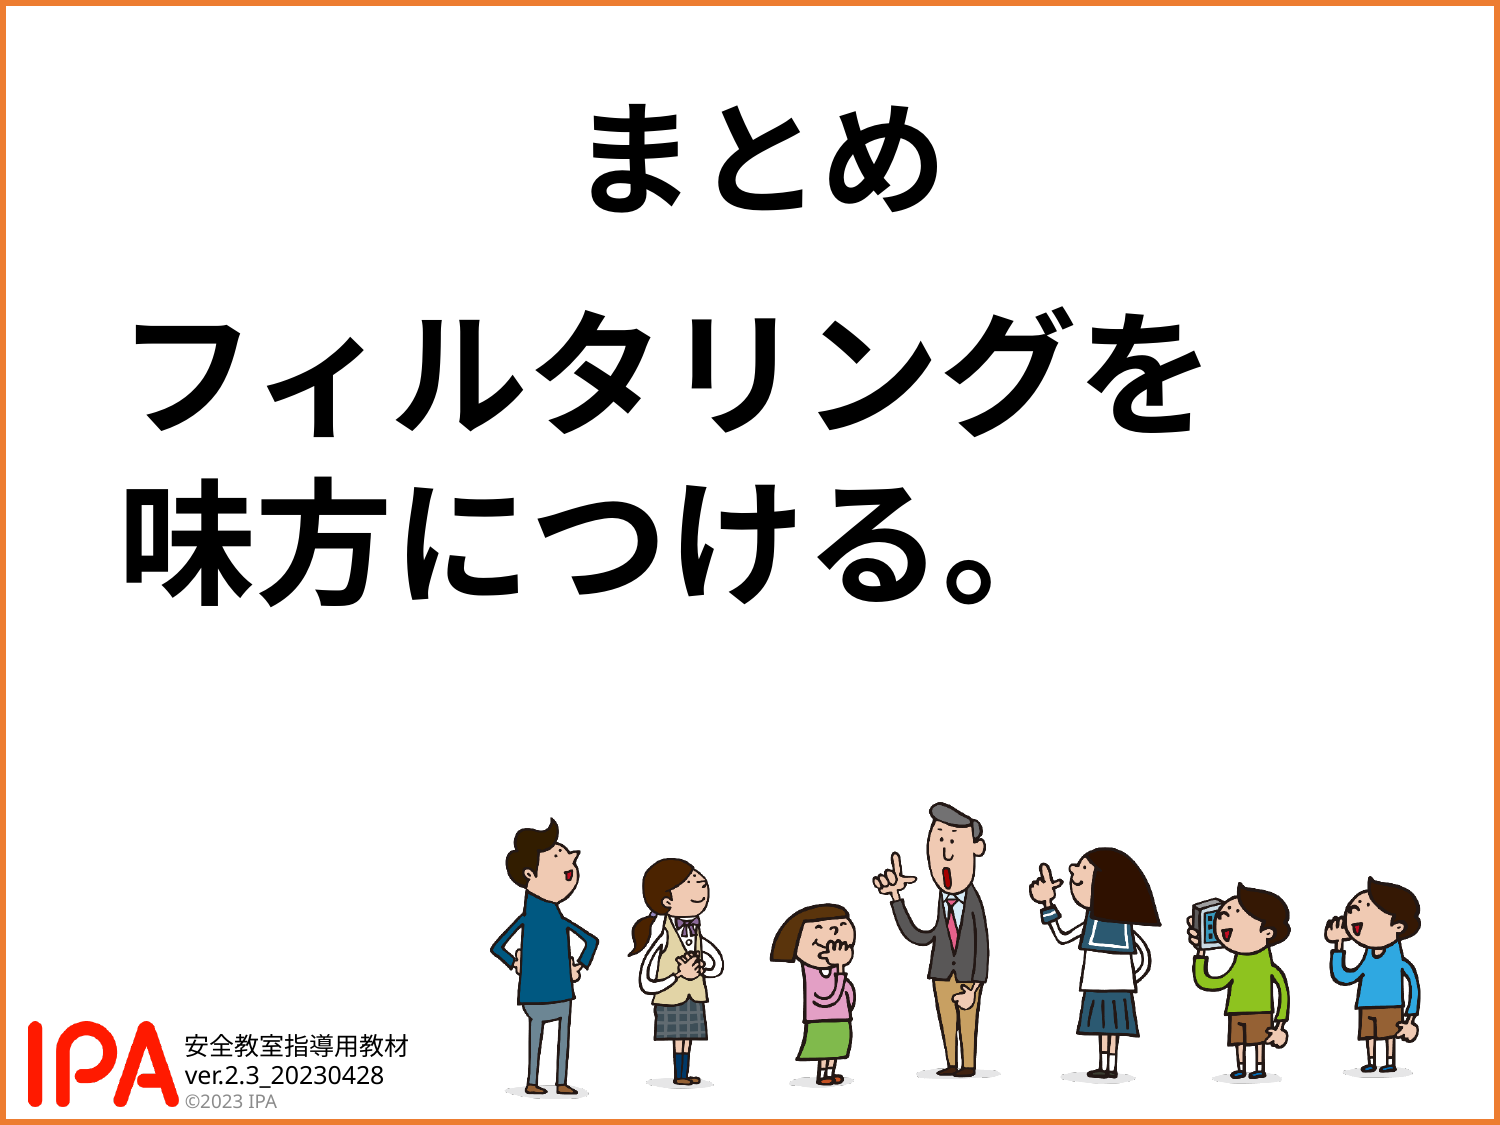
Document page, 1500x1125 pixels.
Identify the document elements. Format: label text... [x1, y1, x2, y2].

picture [28, 1021, 179, 1107]
picture [490, 802, 1421, 1099]
list フィルタリングを 味方につける。 [103, 299, 1397, 1014]
